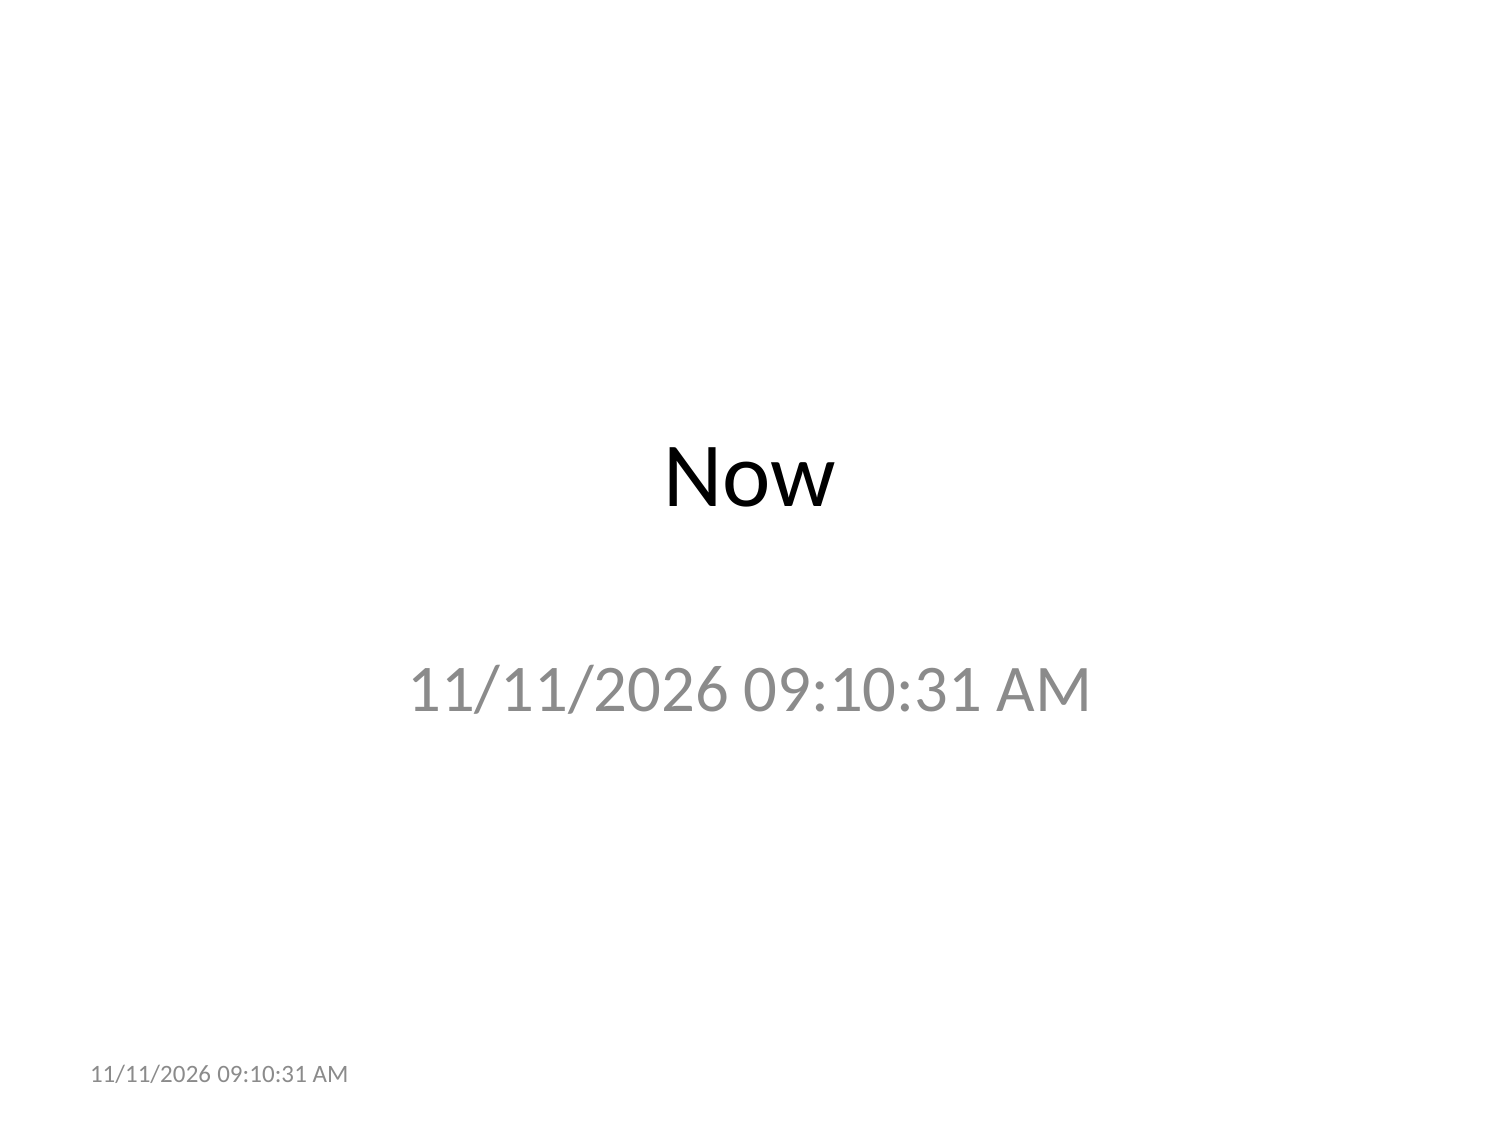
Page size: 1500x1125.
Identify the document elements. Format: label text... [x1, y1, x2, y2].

subtitle 2011-12-19 10:20:04 AM [225, 637, 1275, 925]
title Now [112, 349, 1388, 591]
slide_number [75, 1042, 425, 1103]
